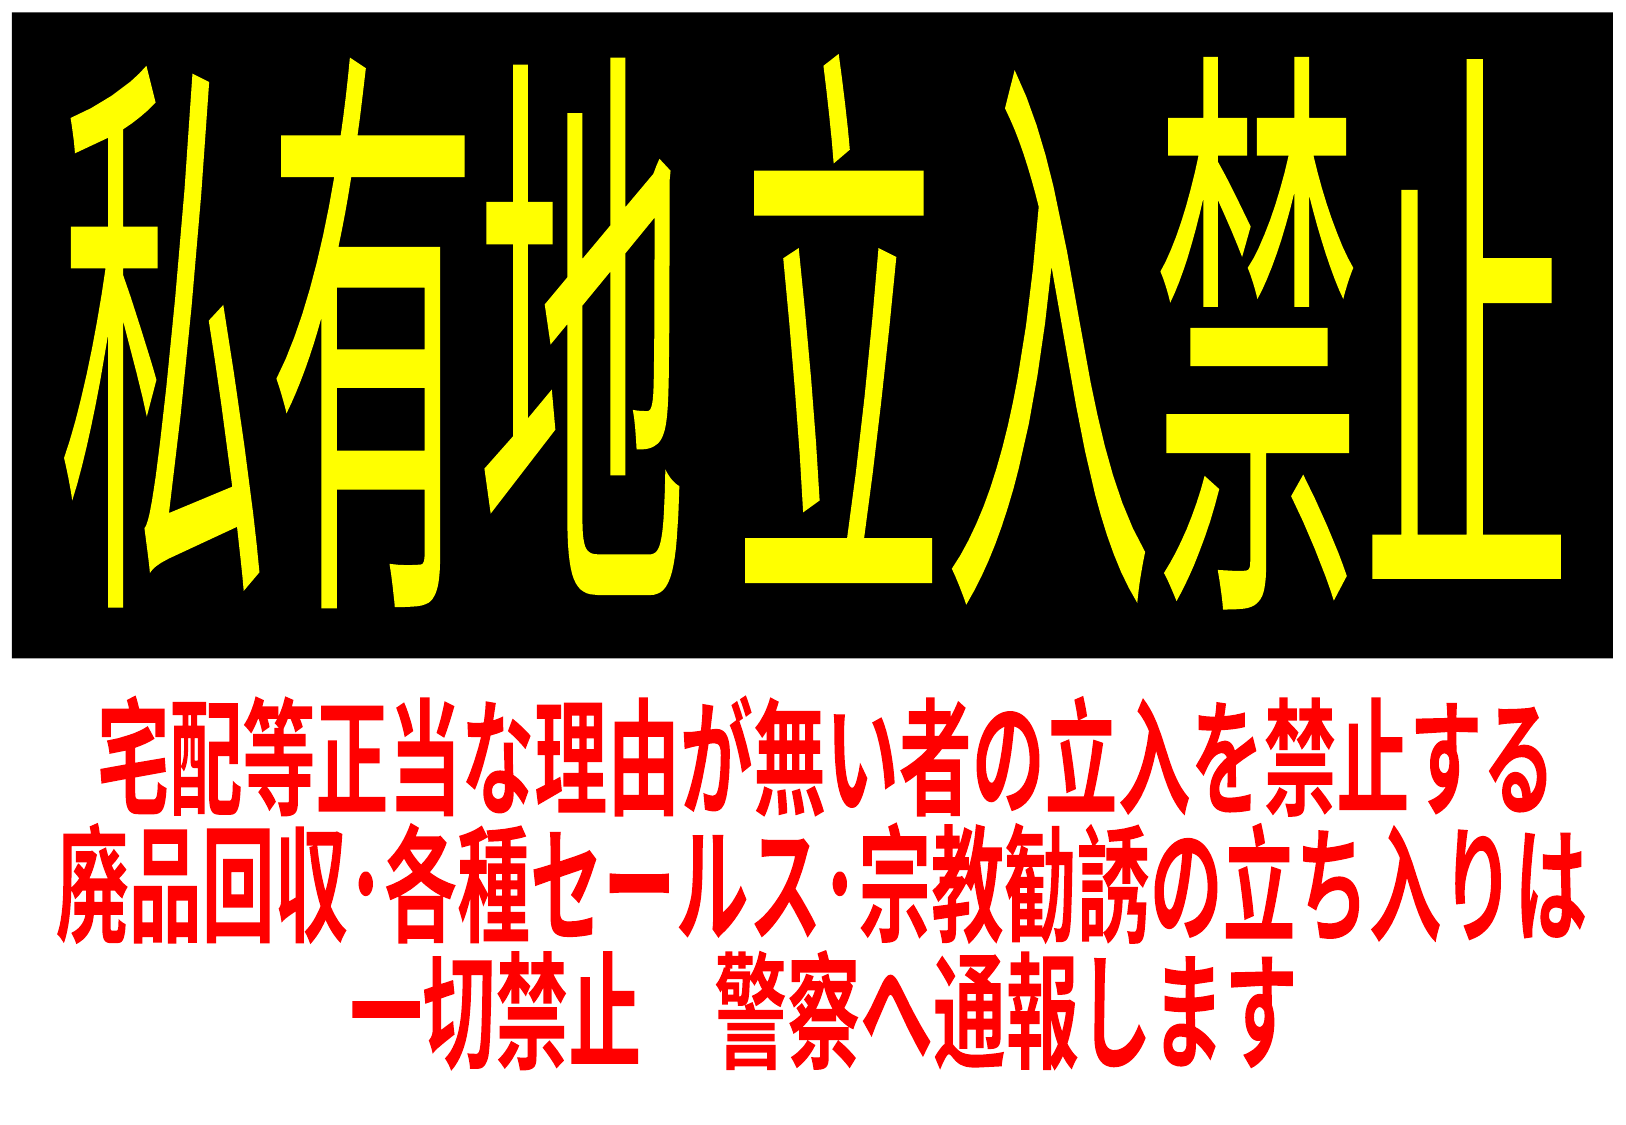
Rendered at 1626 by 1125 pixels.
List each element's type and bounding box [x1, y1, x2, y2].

text_box [10, 10, 1615, 660]
